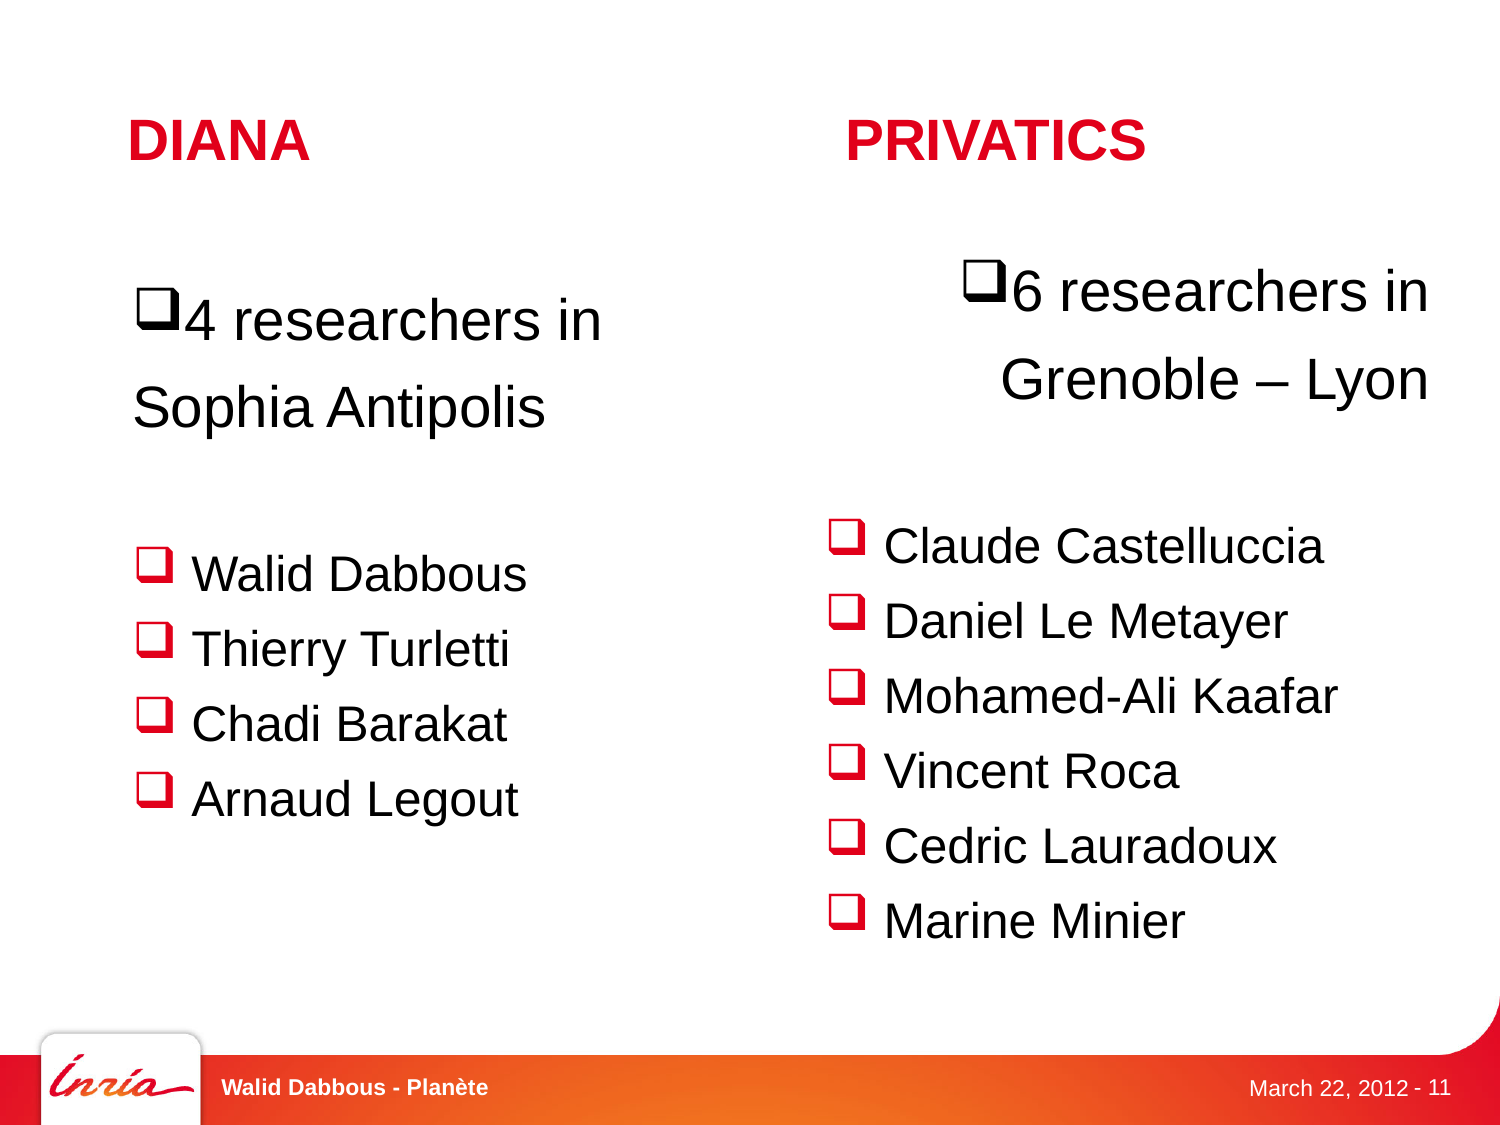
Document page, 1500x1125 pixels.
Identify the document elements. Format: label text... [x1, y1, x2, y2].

list 4 researchers in Sophia Antipolis Walid Dabbous Thierry Turletti Chadi Barakat Arnaud Legout [117, 257, 724, 1036]
footer Walid Dabbous - Planète [221, 1064, 1078, 1110]
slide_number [1079, 1064, 1410, 1110]
title DIANA PRIVATICS [127, 43, 1365, 232]
text_box [137, 69, 1375, 257]
slide_number - 11 [1413, 1064, 1500, 1110]
picture [0, 947, 1500, 1125]
list 6 researchers in Grenoble – Lyon Claude Castelluccia Daniel Le Metayer Mohamed-Ali Kaafar Vincent Roca Cedric Lauradoux Marine Minier [824, 246, 1431, 1026]
